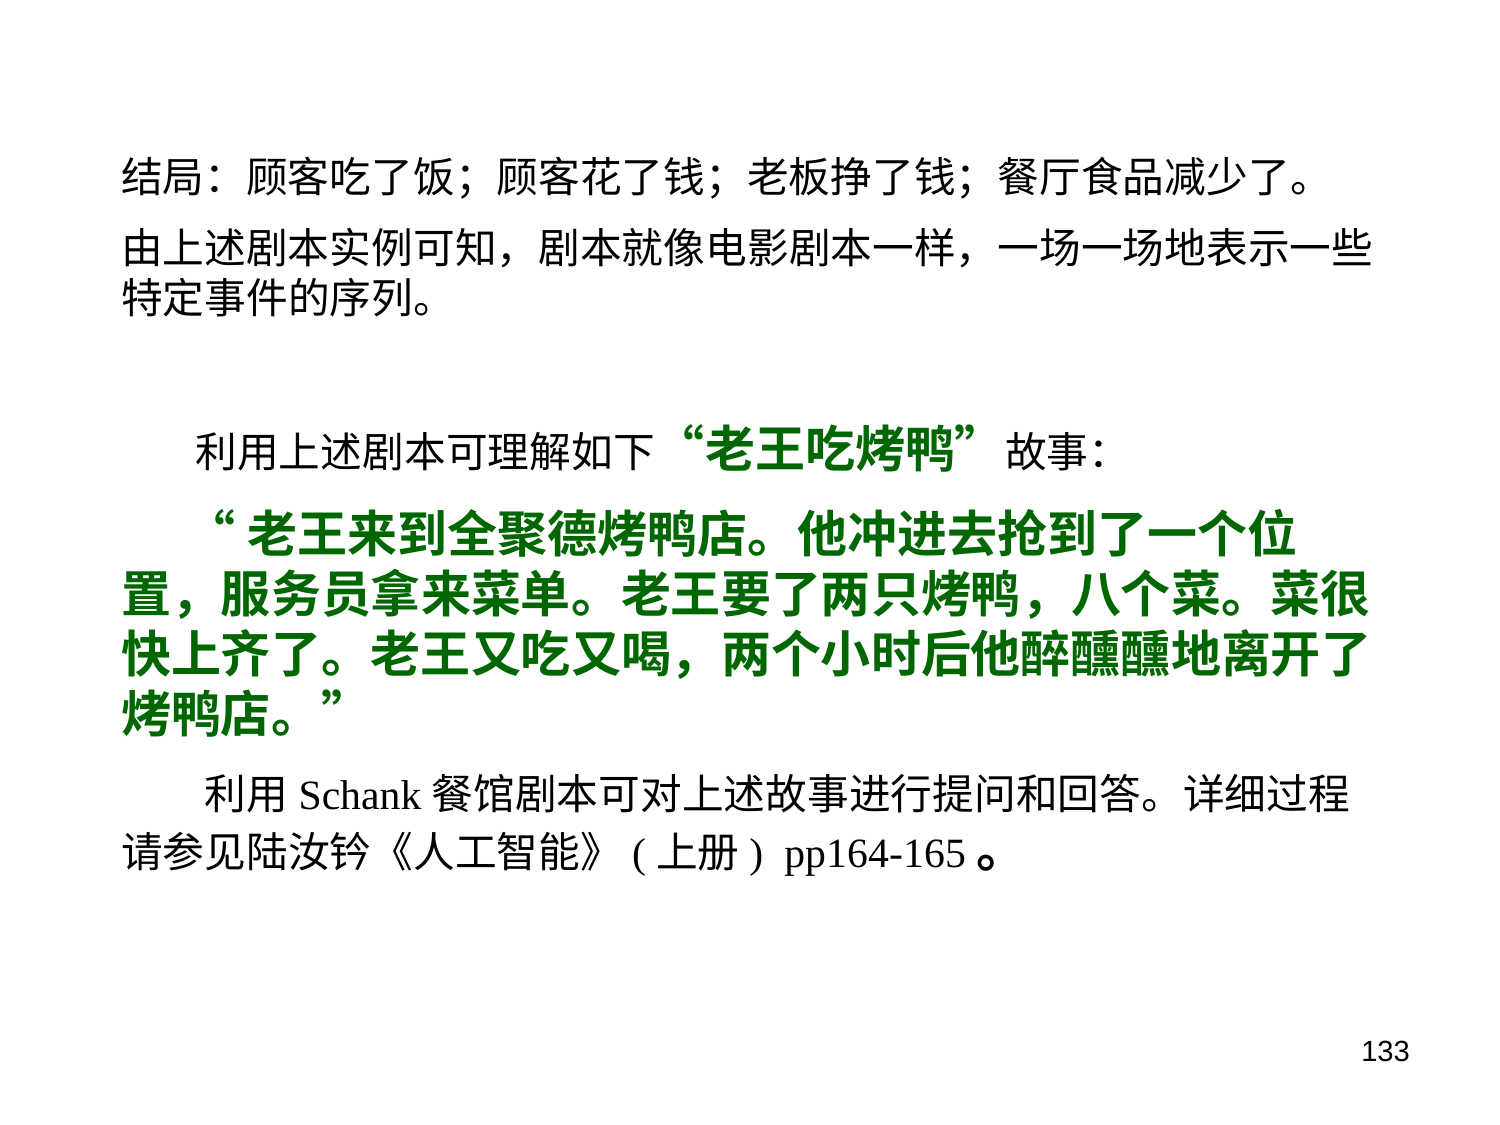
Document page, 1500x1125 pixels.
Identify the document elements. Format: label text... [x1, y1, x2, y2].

slide_number 133 [1074, 1024, 1425, 1103]
text_box 结局：顾客吃了饭；顾客花了钱；老板挣了钱；餐厅食品减少了。 由上述剧本实例可知，剧本就像电影剧本一样，一场一场地表示一些特定事件的序列。 利用上述剧本可理解如下“老王吃烤鸭”故事： “老王来到全聚德烤鸭店。他冲进去抢到了一个位置，服务员拿来菜单。老王要了两只烤鸭，八个菜。菜很快上齐了。老王又吃又喝，两个小时后他醉醺醺地离开了烤鸭店。” 利用Schank餐馆剧本可对上述故事进行提问和回答。详细过程请参见陆汝钤《人工智能》(上册) pp164-165。 [106, 143, 1407, 886]
